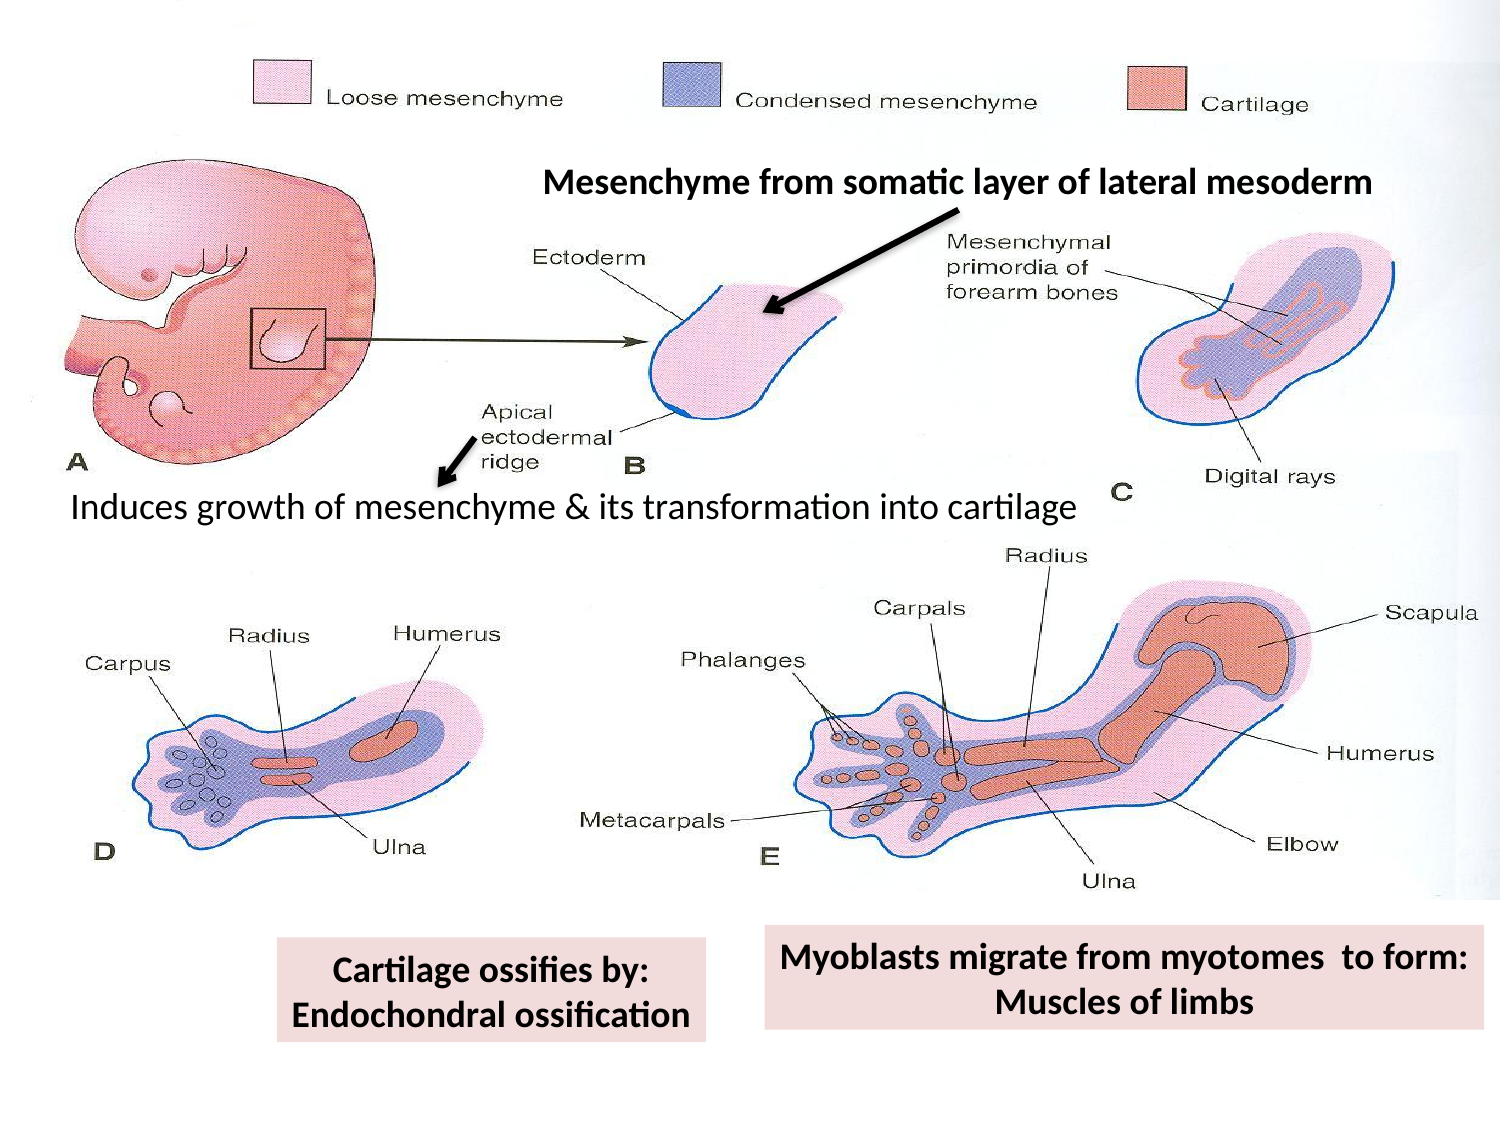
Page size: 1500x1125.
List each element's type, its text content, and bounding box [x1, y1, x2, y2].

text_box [809, 163, 912, 360]
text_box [431, 443, 482, 482]
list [0, 0, 1500, 901]
text_box Cartilage ossifies by: Endochondral ossification [276, 937, 707, 1043]
text_box Myoblasts migrate from myotomes to form: Muscles of limbs [764, 924, 1485, 1030]
